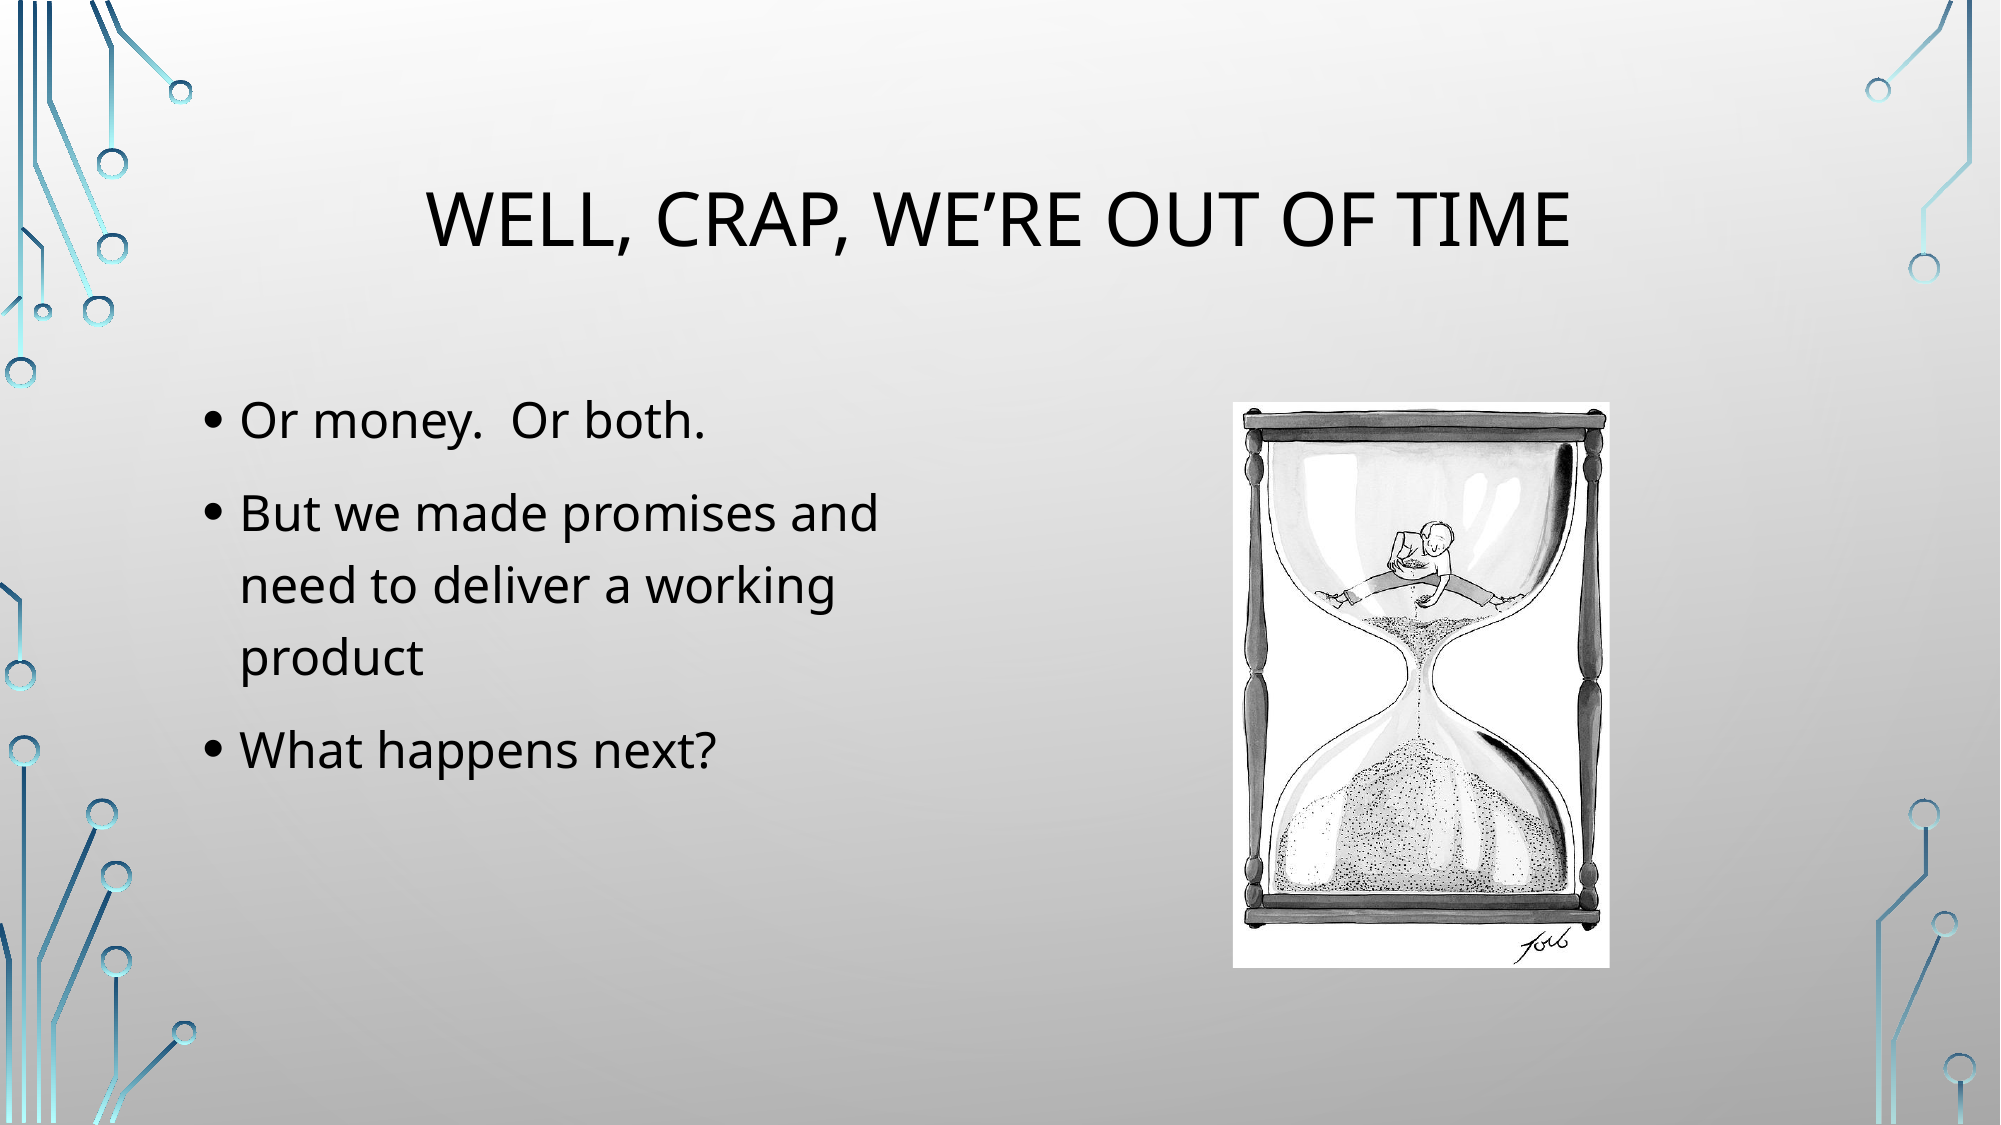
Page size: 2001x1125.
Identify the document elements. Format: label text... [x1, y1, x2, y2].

title Well, crap, we’re out of time [187, 101, 1813, 344]
text_box [25, 0, 76, 27]
list Or money. Or both. But we made promises and need to deliver a working product What happens next? [187, 369, 1004, 950]
picture [1232, 402, 1610, 968]
